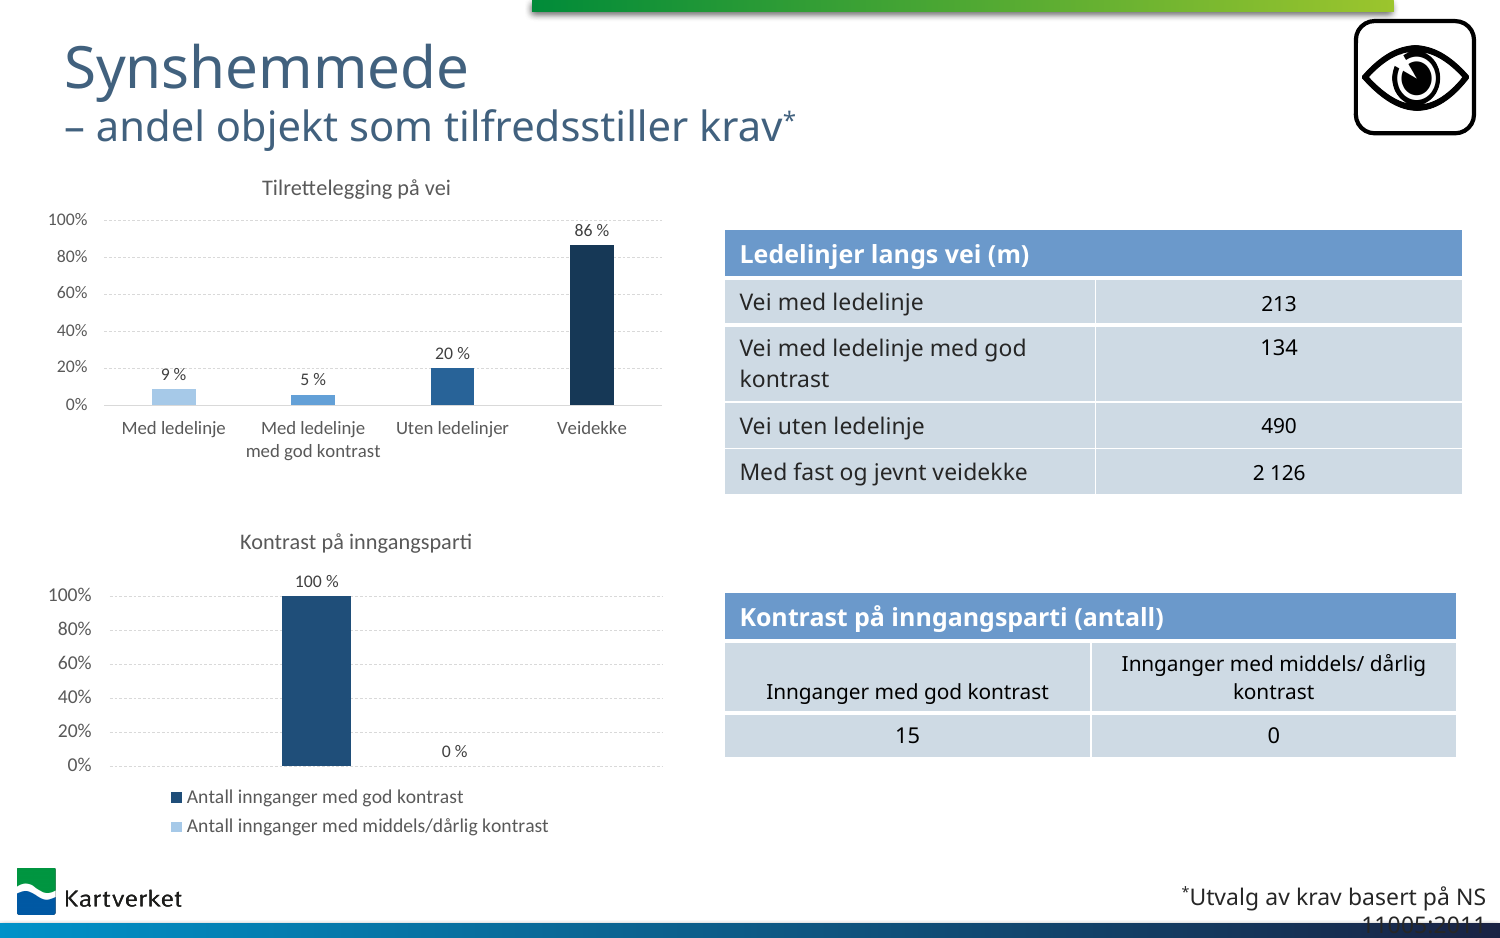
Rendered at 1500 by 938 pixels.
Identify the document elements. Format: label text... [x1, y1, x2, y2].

table_cell Innganger med middels/ dårlig kontrast [1092, 643, 1456, 711]
table_cell 15 [725, 715, 1090, 757]
table_cell 213 [1096, 280, 1462, 323]
picture [41, 166, 673, 492]
text_box *Utvalg av krav basert på NS 11005:2011 [1068, 873, 1500, 938]
table_cell 2 126 [1096, 449, 1462, 494]
table_cell Med fast og jevnt veidekke [725, 449, 1095, 494]
table_cell 490 [1096, 403, 1462, 448]
table_cell Vei uten ledelinje [725, 403, 1095, 448]
table_cell 134 [1096, 327, 1462, 401]
table_cell Vei med ledelinje [725, 280, 1095, 323]
table_cell Vei med ledelinje med god kontrast [725, 327, 1095, 401]
picture [41, 520, 673, 846]
table_header Kontrast på inngangsparti (antall) [725, 593, 1456, 639]
table_header Ledelinjer langs vei (m) [725, 230, 1462, 276]
text_box Synshemmede – andel objekt som tilfredsstiller krav* [49, 24, 1431, 158]
table_cell 0 [1092, 715, 1456, 757]
table_cell Innganger med god kontrast [725, 643, 1090, 711]
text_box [1355, 20, 1475, 134]
